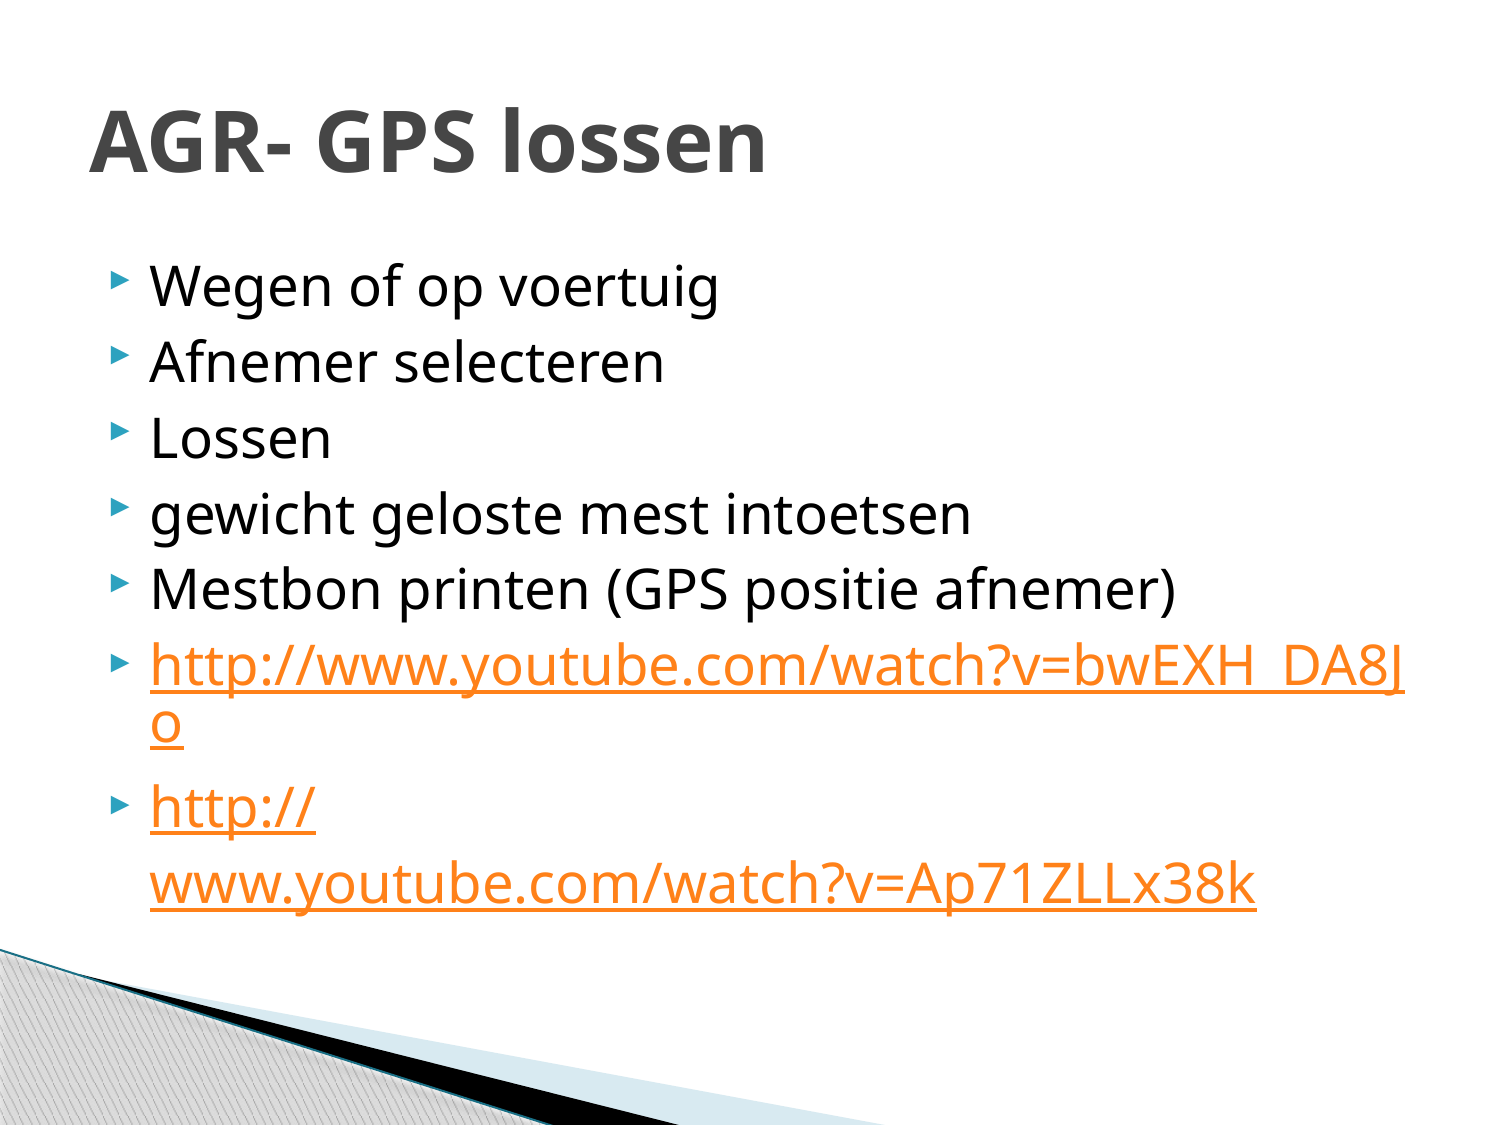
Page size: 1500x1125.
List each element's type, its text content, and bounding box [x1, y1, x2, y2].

list Wegen of op voertuig Afnemer selecteren Lossen gewicht geloste mest intoetsen Mestbon printen (GPS positie afnemer) http://www.youtube.com/watch?v=bwEXH_DA8Jo http://www.youtube.com/watch?v=Ap71ZLLx38k [75, 243, 1425, 986]
title AGR- GPS lossen [75, 45, 1425, 233]
